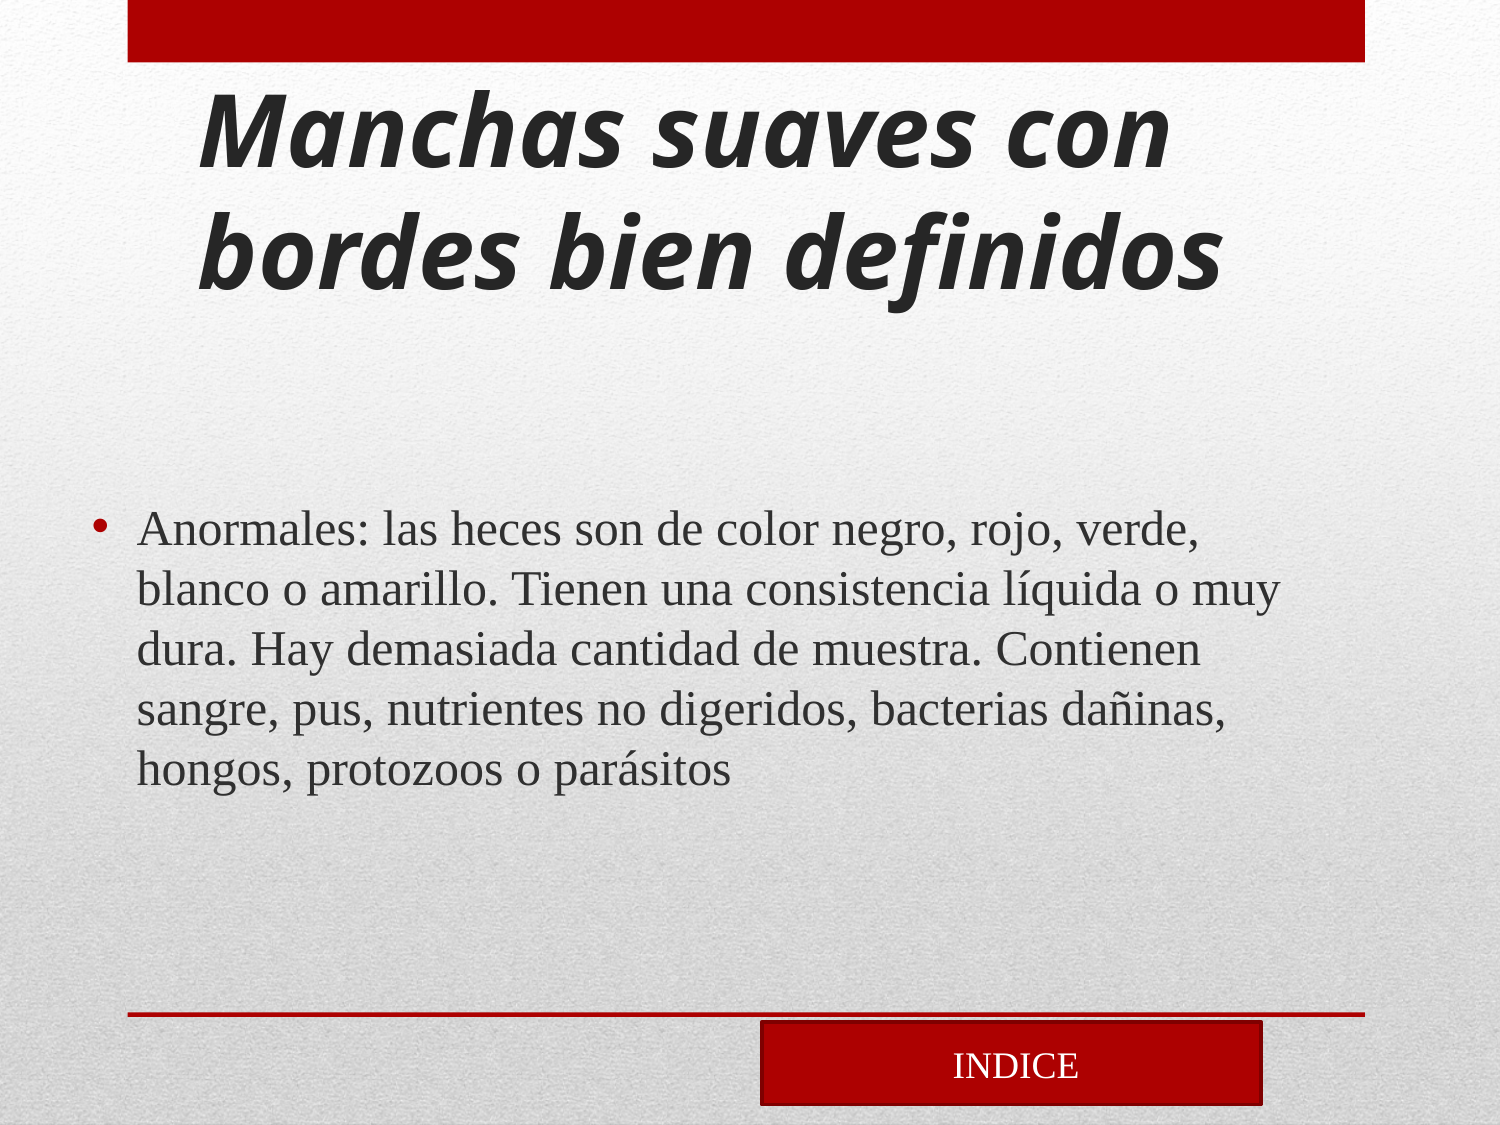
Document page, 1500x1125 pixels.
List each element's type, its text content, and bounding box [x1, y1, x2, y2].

list Anormales: las heces son de color negro, rojo, verde, blanco o amarillo. Tienen una consistencia líquida o muy dura. Hay demasiada cantidad de muestra. Contienen sangre, pus, nutrientes no digeridos, bacterias dañinas, hongos, protozoos o parásitos [76, 326, 1315, 964]
title Manchas suaves con bordes bien definidos [183, 54, 1296, 318]
text_box INDICE [760, 1020, 1263, 1106]
